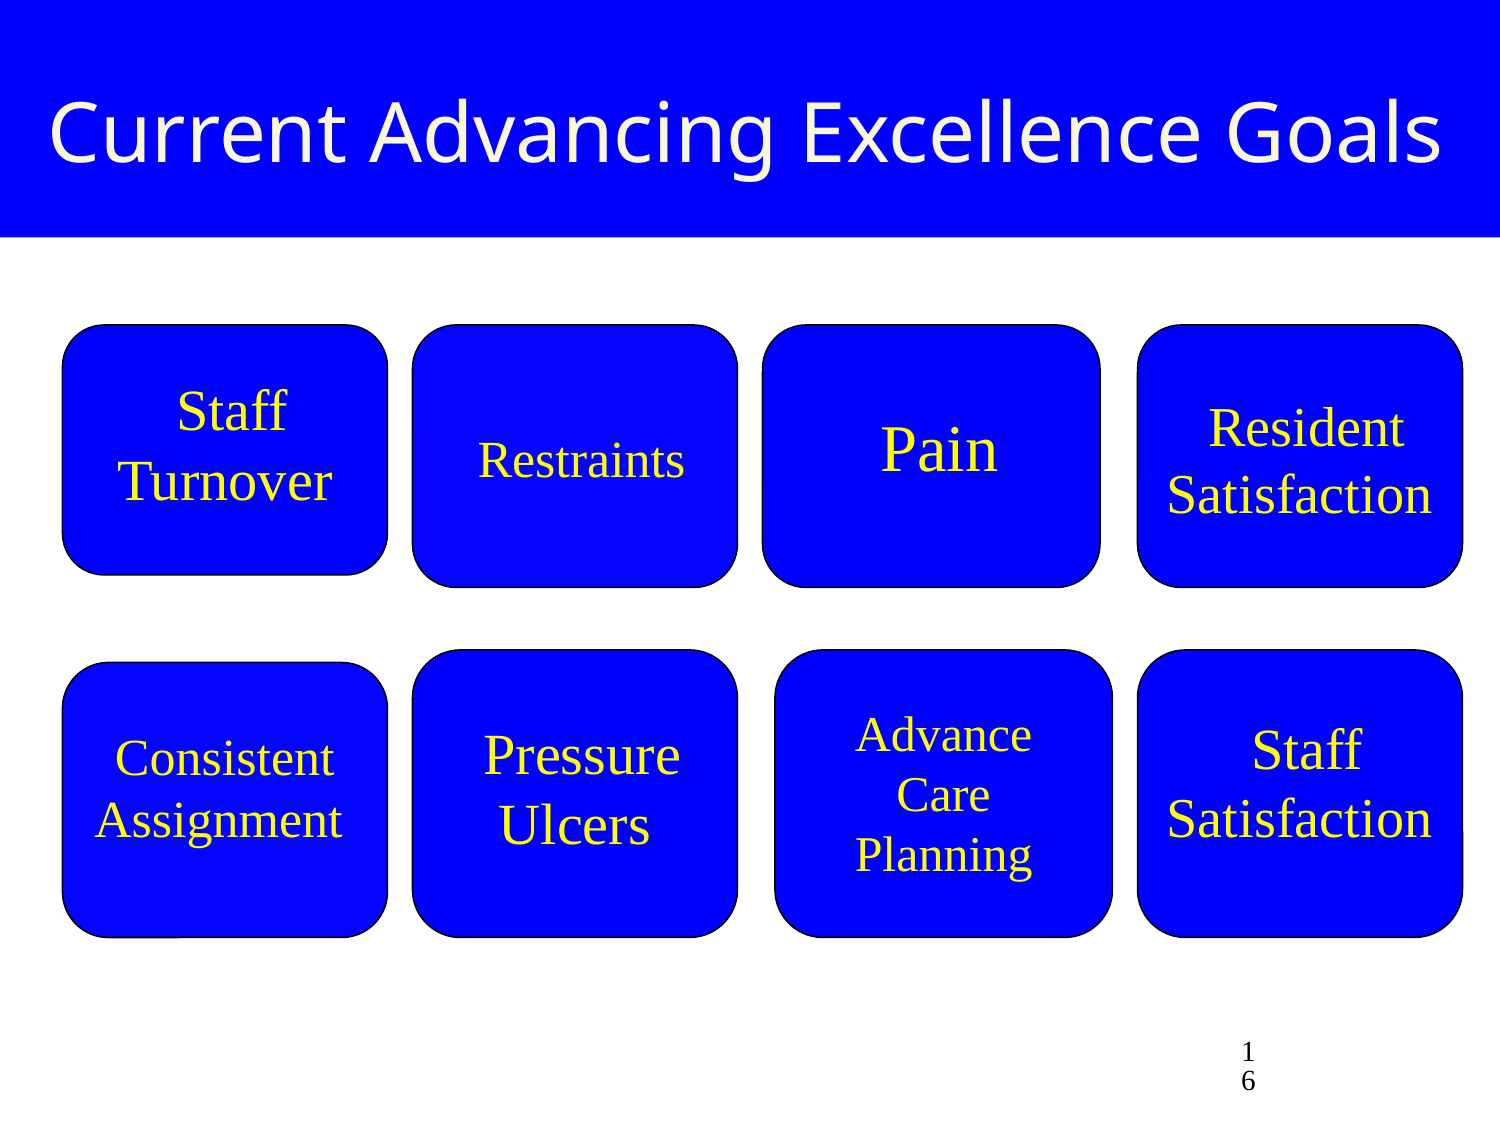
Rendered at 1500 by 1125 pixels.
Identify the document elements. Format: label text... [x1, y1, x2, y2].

text_box Restraints [412, 324, 738, 588]
text_box Pressure Ulcers [412, 649, 738, 938]
slide_number 16 [1225, 1023, 1275, 1073]
text_box Advance Care Planning [774, 649, 1113, 938]
text_box Staff Satisfaction [1137, 649, 1463, 938]
text_box Current Advancing Excellence Goals [0, 0, 1500, 238]
text_box Resident Satisfaction [1137, 324, 1463, 588]
text_box Pain [762, 324, 1101, 588]
text_box Staff Turnover [62, 324, 388, 575]
text_box Consistent Assignment [62, 662, 388, 938]
